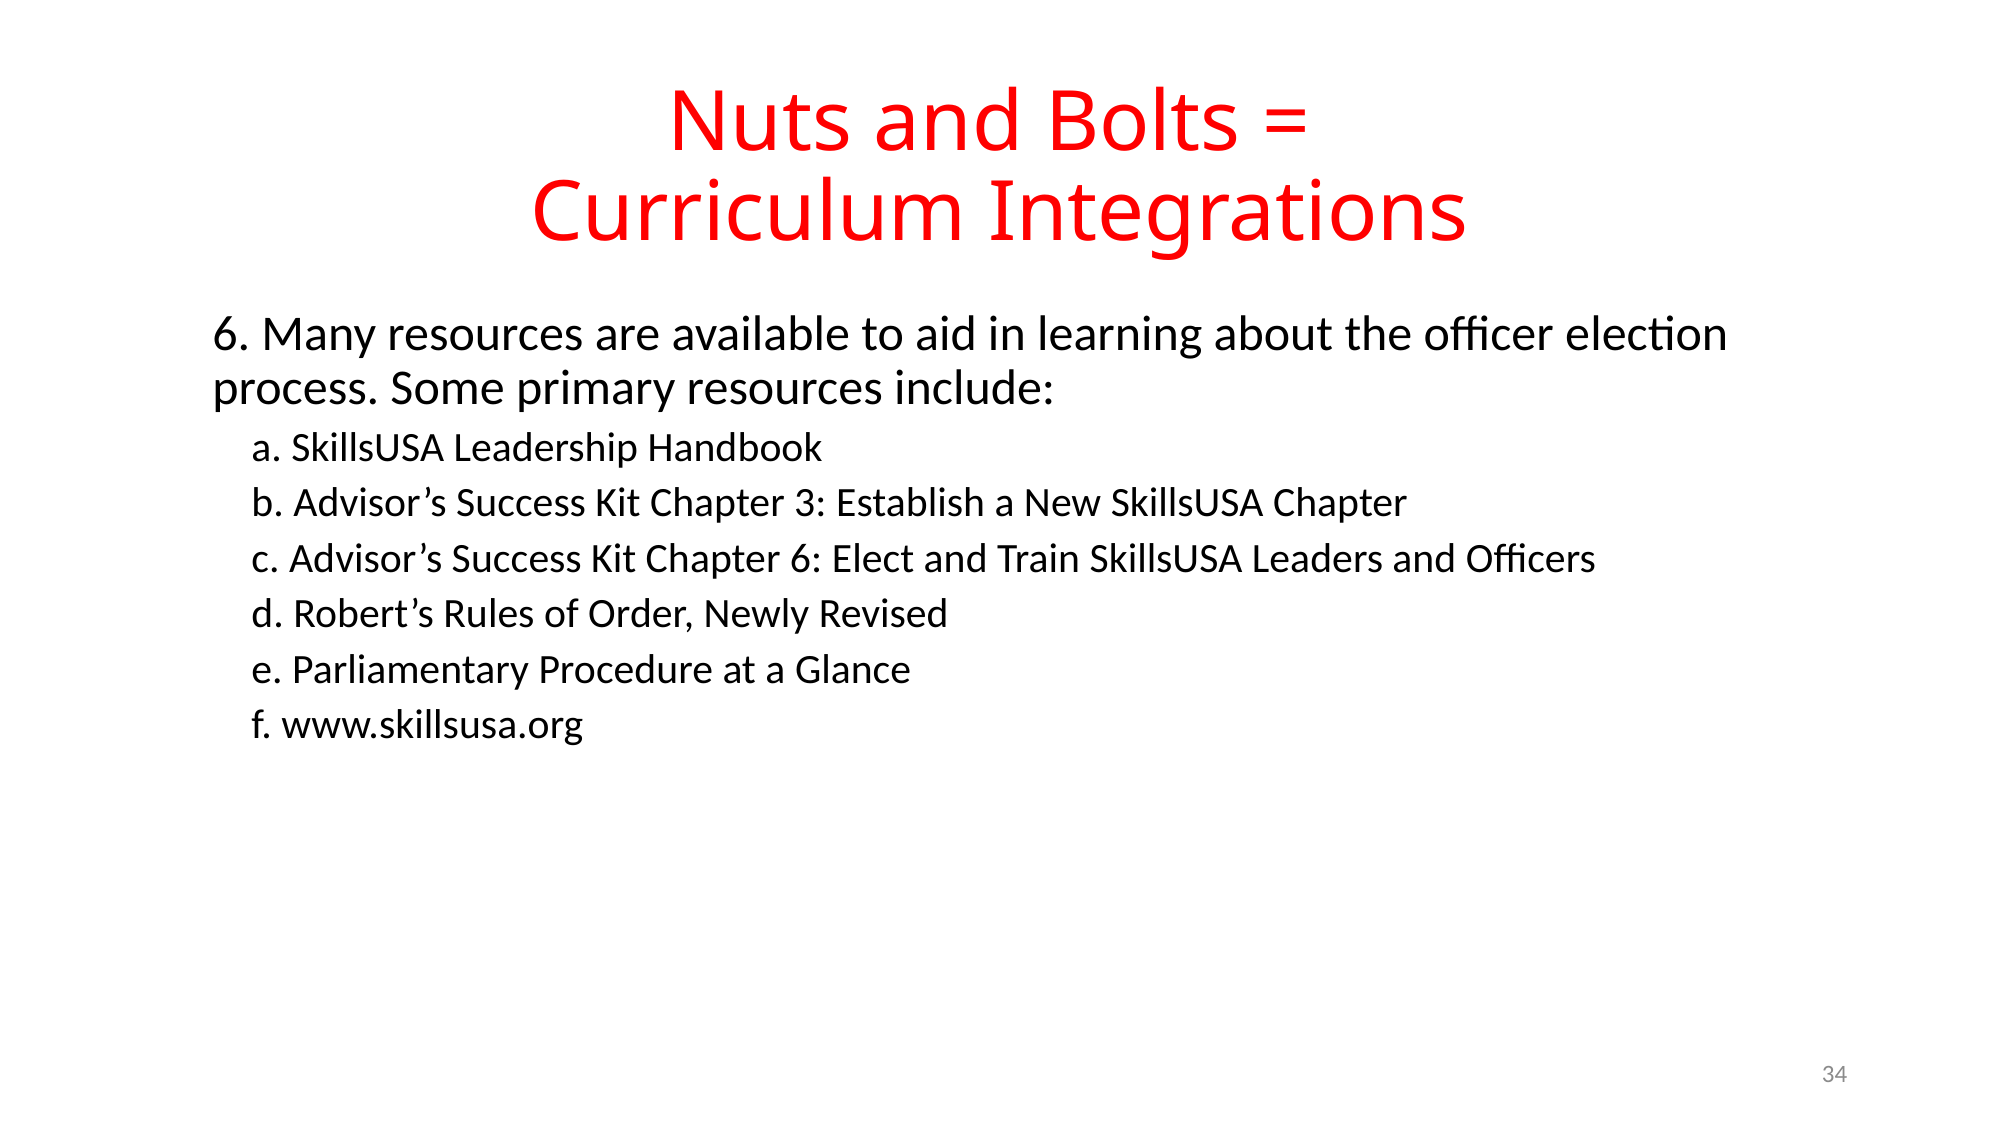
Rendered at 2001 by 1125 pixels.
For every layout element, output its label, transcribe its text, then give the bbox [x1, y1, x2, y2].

title Nuts and Bolts = Curriculum Integrations [137, 59, 1863, 278]
slide_number 34 [1412, 1042, 1863, 1103]
list 6. Many resources are available to aid in learning about the officer election process. Some primary resources include: a. SkillsUSA Leadership Handbook b. Advisor’s Success Kit Chapter 3: Establish a New SkillsUSA Chapter c. Advisor’s Success Kit Chapter 6: Elect and Train SkillsUSA Leaders and Officers d. Robert’s Rules of Order, Newly Revised e. Parliamentary Procedure at a Glance f. www.skillsusa.org [137, 299, 1863, 1014]
